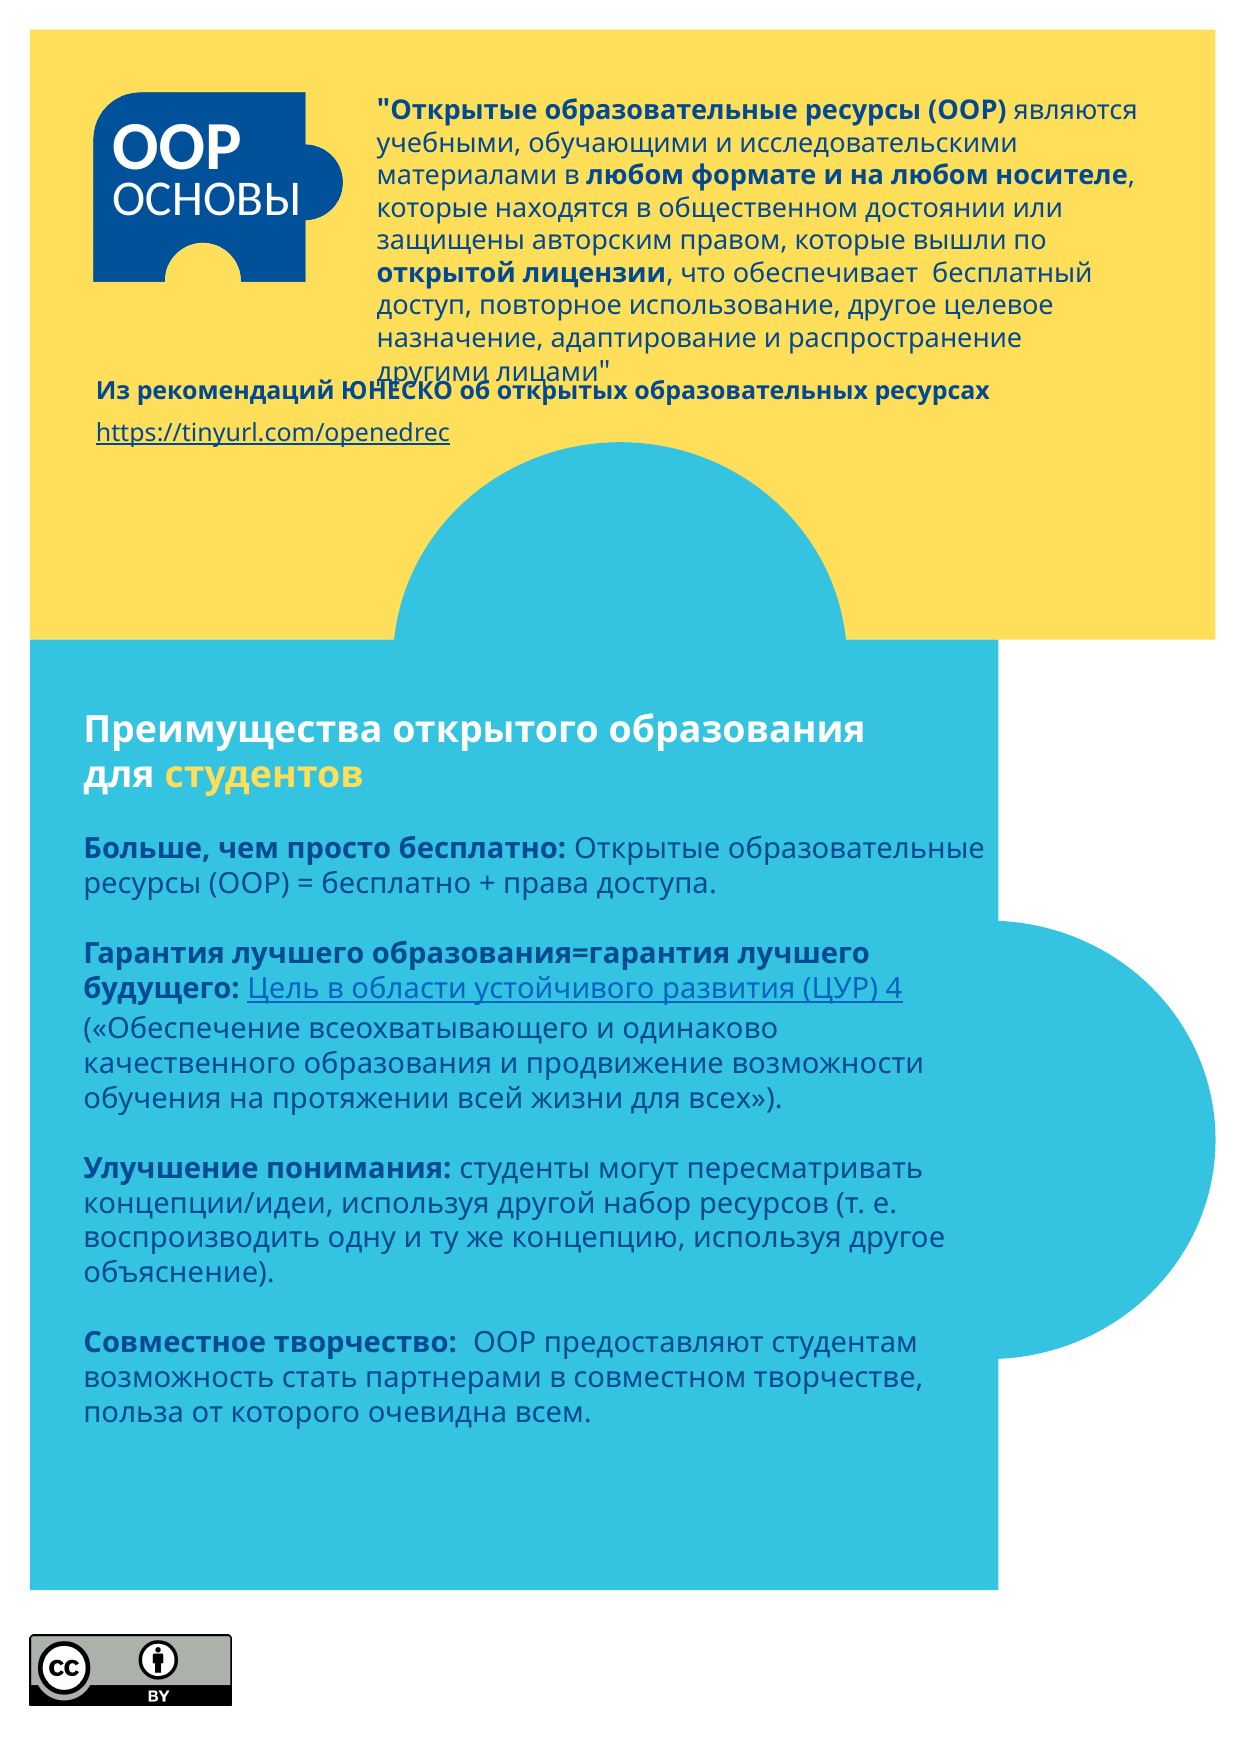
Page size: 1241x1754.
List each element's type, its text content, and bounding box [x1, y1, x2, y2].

text_box Из рекомендаций ЮНЕСКО об открытых образовательных ресурсах https://tinyurl.com/openedrec [80, 372, 1241, 460]
text_box [29, 639, 999, 1591]
picture [93, 92, 343, 282]
text_box "Открытые образовательные ресурсы (OOР) являются учебными, обучающими и исследовательскими материалами в любом формате и на любом носителе, которые находятся в общественном достоянии или защищены авторским правом, которые вышли по открытой лицензии, что обеспечивает бесплатный доступ, повторное использование, другое целевое назначение, адаптирование и распространение другими лицами" [361, 75, 1156, 372]
text_box [393, 460, 848, 689]
text_box [713, 460, 1216, 640]
text_box [1014, 922, 1216, 1358]
text_box [29, 29, 1216, 639]
picture [29, 1634, 233, 1706]
text_box Преимущества открытого образования для студентов Больше, чем просто бесплатно: Открытые образовательные ресурсы (ООР) = бесплатно + права доступа. Гарантия лучшего образования=гарантия лучшего будущего: Цель в области устойчивого развития (ЦУР) 4 («Обеспечение всеохватывающего и одинаково качественного образования и продвижение возможности обучения на протяжении всей жизни для всех»). Улучшение понимания: студенты могут пересматривать концепции/идеи, используя другой набор ресурсов (т. е. воспроизводить одну и ту же концепцию, используя другое объяснение). Совместное творчество: ООР предоставляют студентам возможность стать партнерами в совместном творчестве, польза от которого очевидна всем. [68, 689, 1014, 1444]
